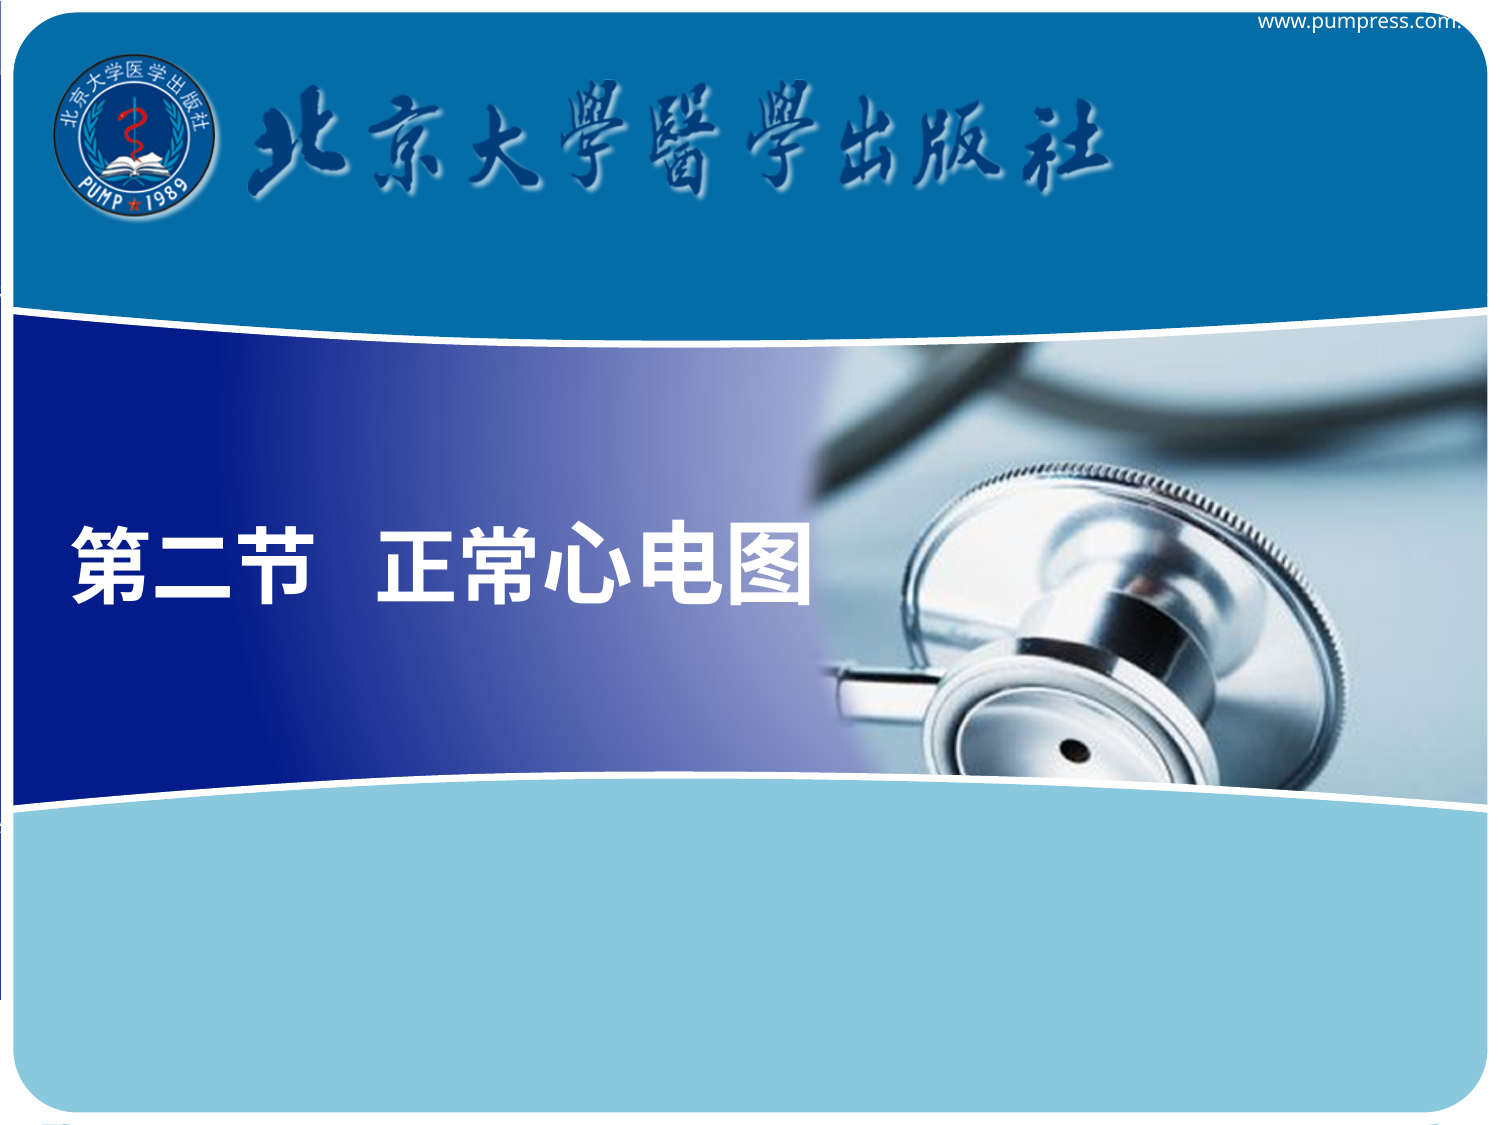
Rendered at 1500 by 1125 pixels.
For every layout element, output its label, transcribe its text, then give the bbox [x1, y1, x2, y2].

picture [14, 315, 1487, 805]
picture [53, 54, 1117, 225]
title 第二节 正常心电图 [52, 373, 904, 749]
slide_number www.pumpress.com.cn [1062, 0, 1500, 38]
